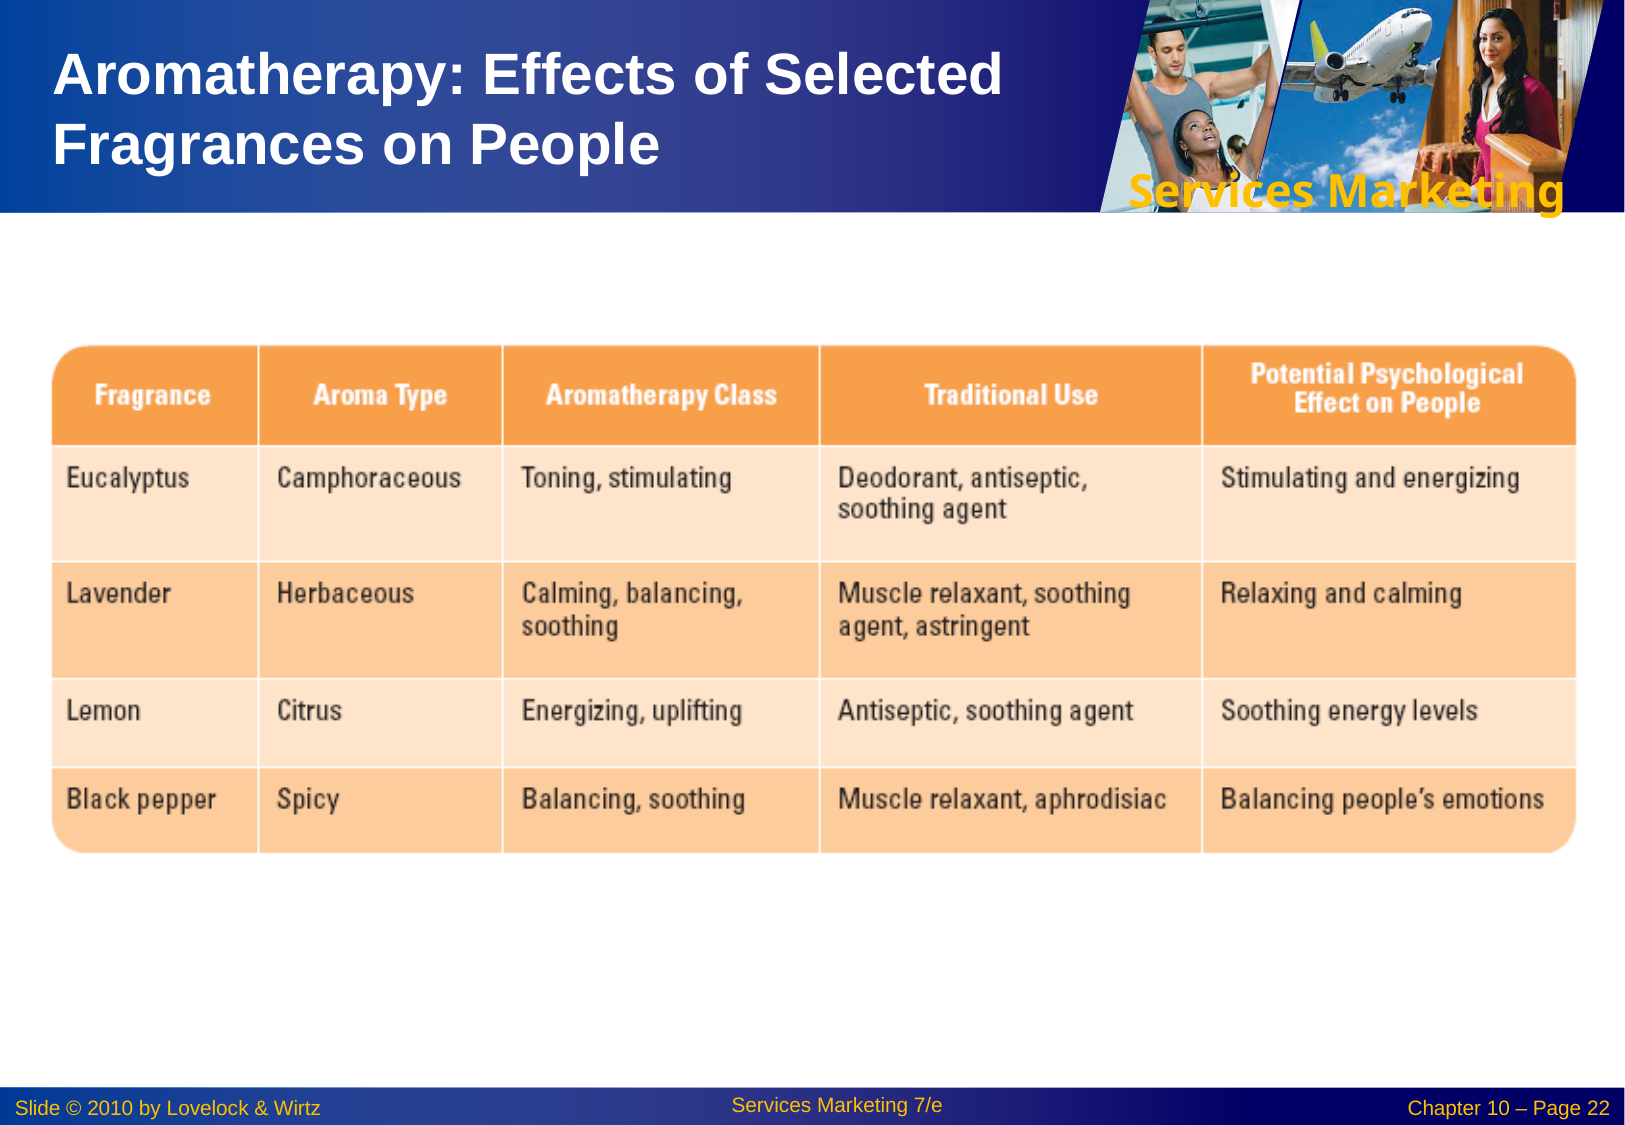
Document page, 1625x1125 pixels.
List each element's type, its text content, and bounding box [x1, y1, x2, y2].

title Aromatherapy: Effects of Selected Fragrances on People [36, 37, 1088, 176]
picture [1100, 0, 1604, 213]
picture [1162, 186, 1172, 192]
picture [1546, 187, 1556, 202]
picture [36, 333, 1588, 863]
